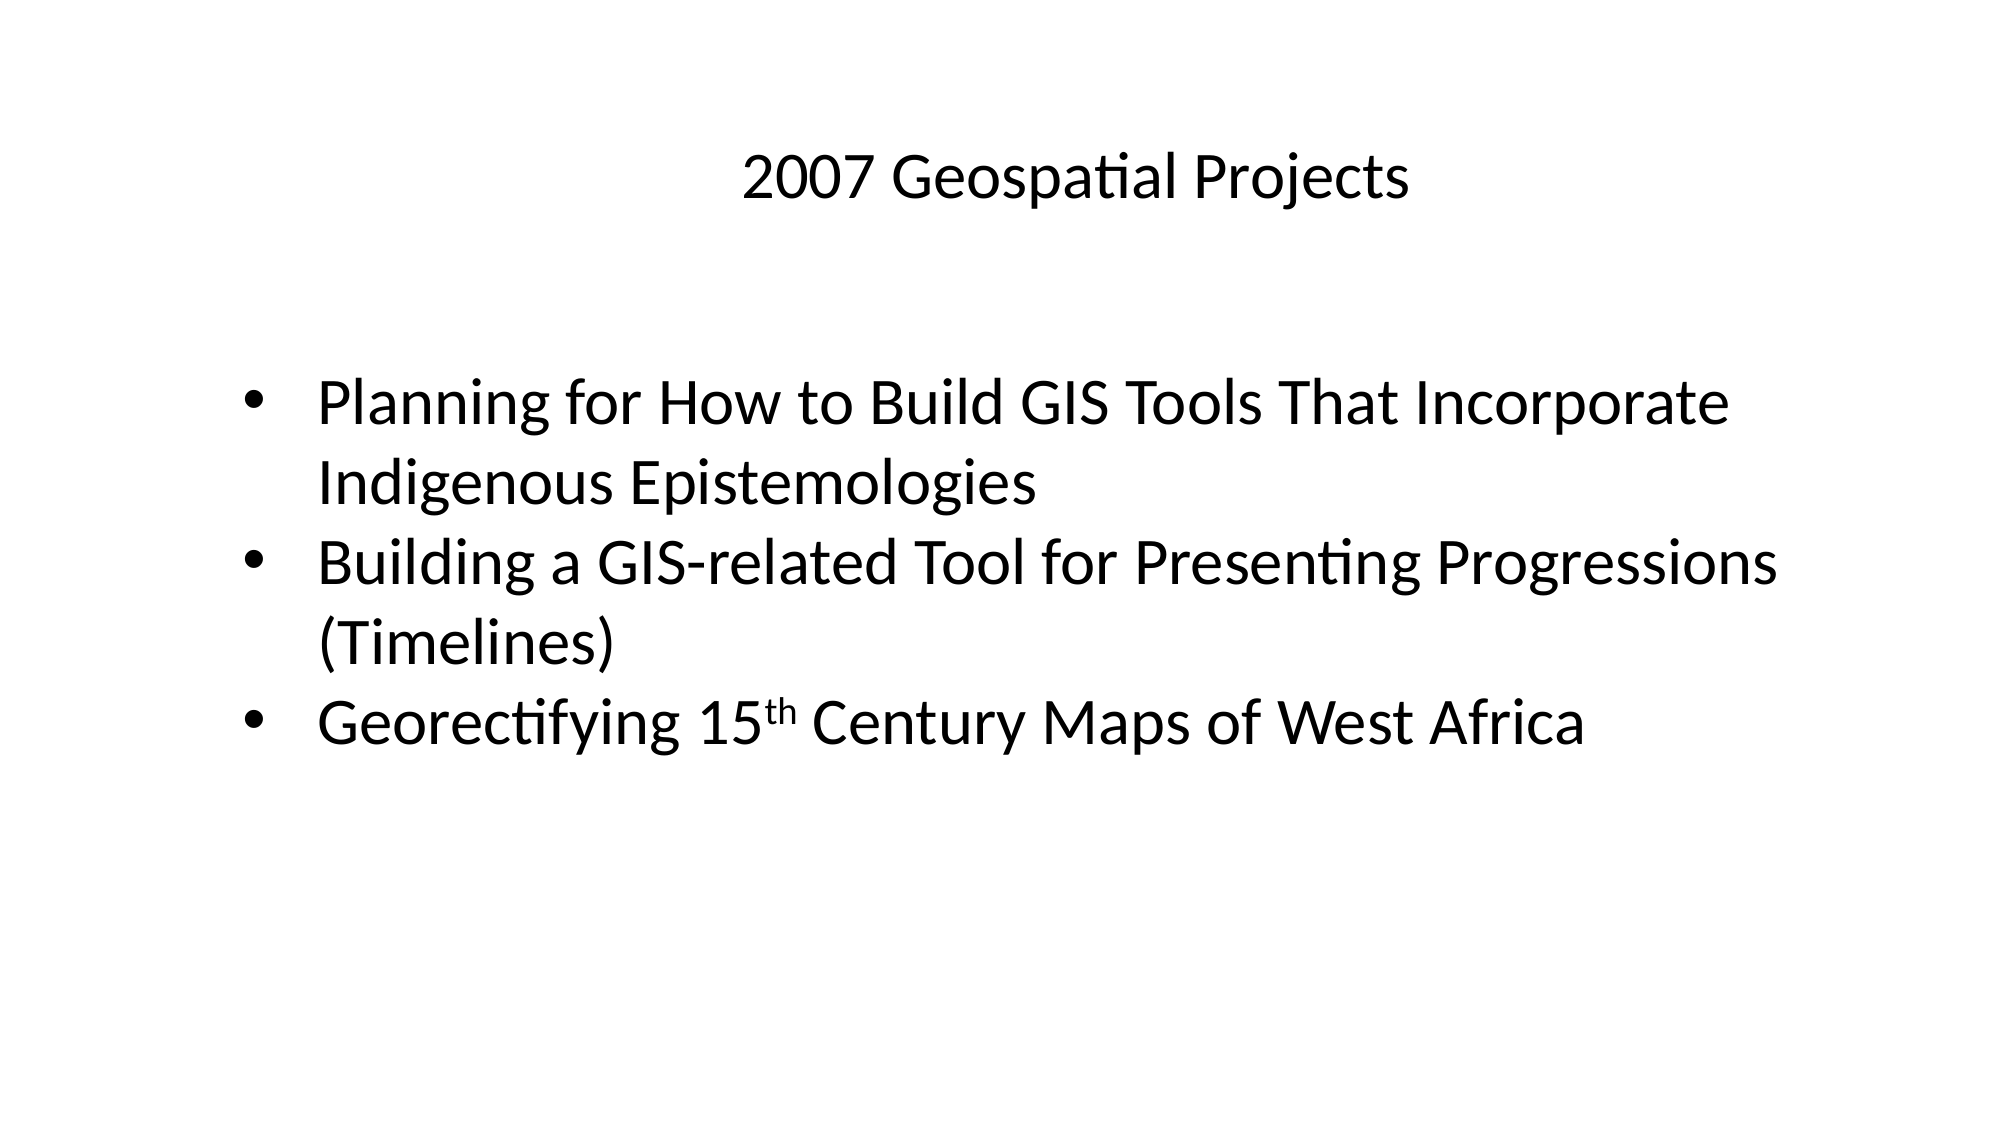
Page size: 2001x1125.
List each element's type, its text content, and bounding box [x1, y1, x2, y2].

text_box 2007 Geospatial Projects [726, 124, 1487, 220]
text_box Planning for How to Build GIS Tools That Incorporate Indigenous Epistemologies Building a GIS-related Tool for Presenting Progressions (Timelines) Georectifying 15th Century Maps of West Africa [227, 350, 1894, 811]
